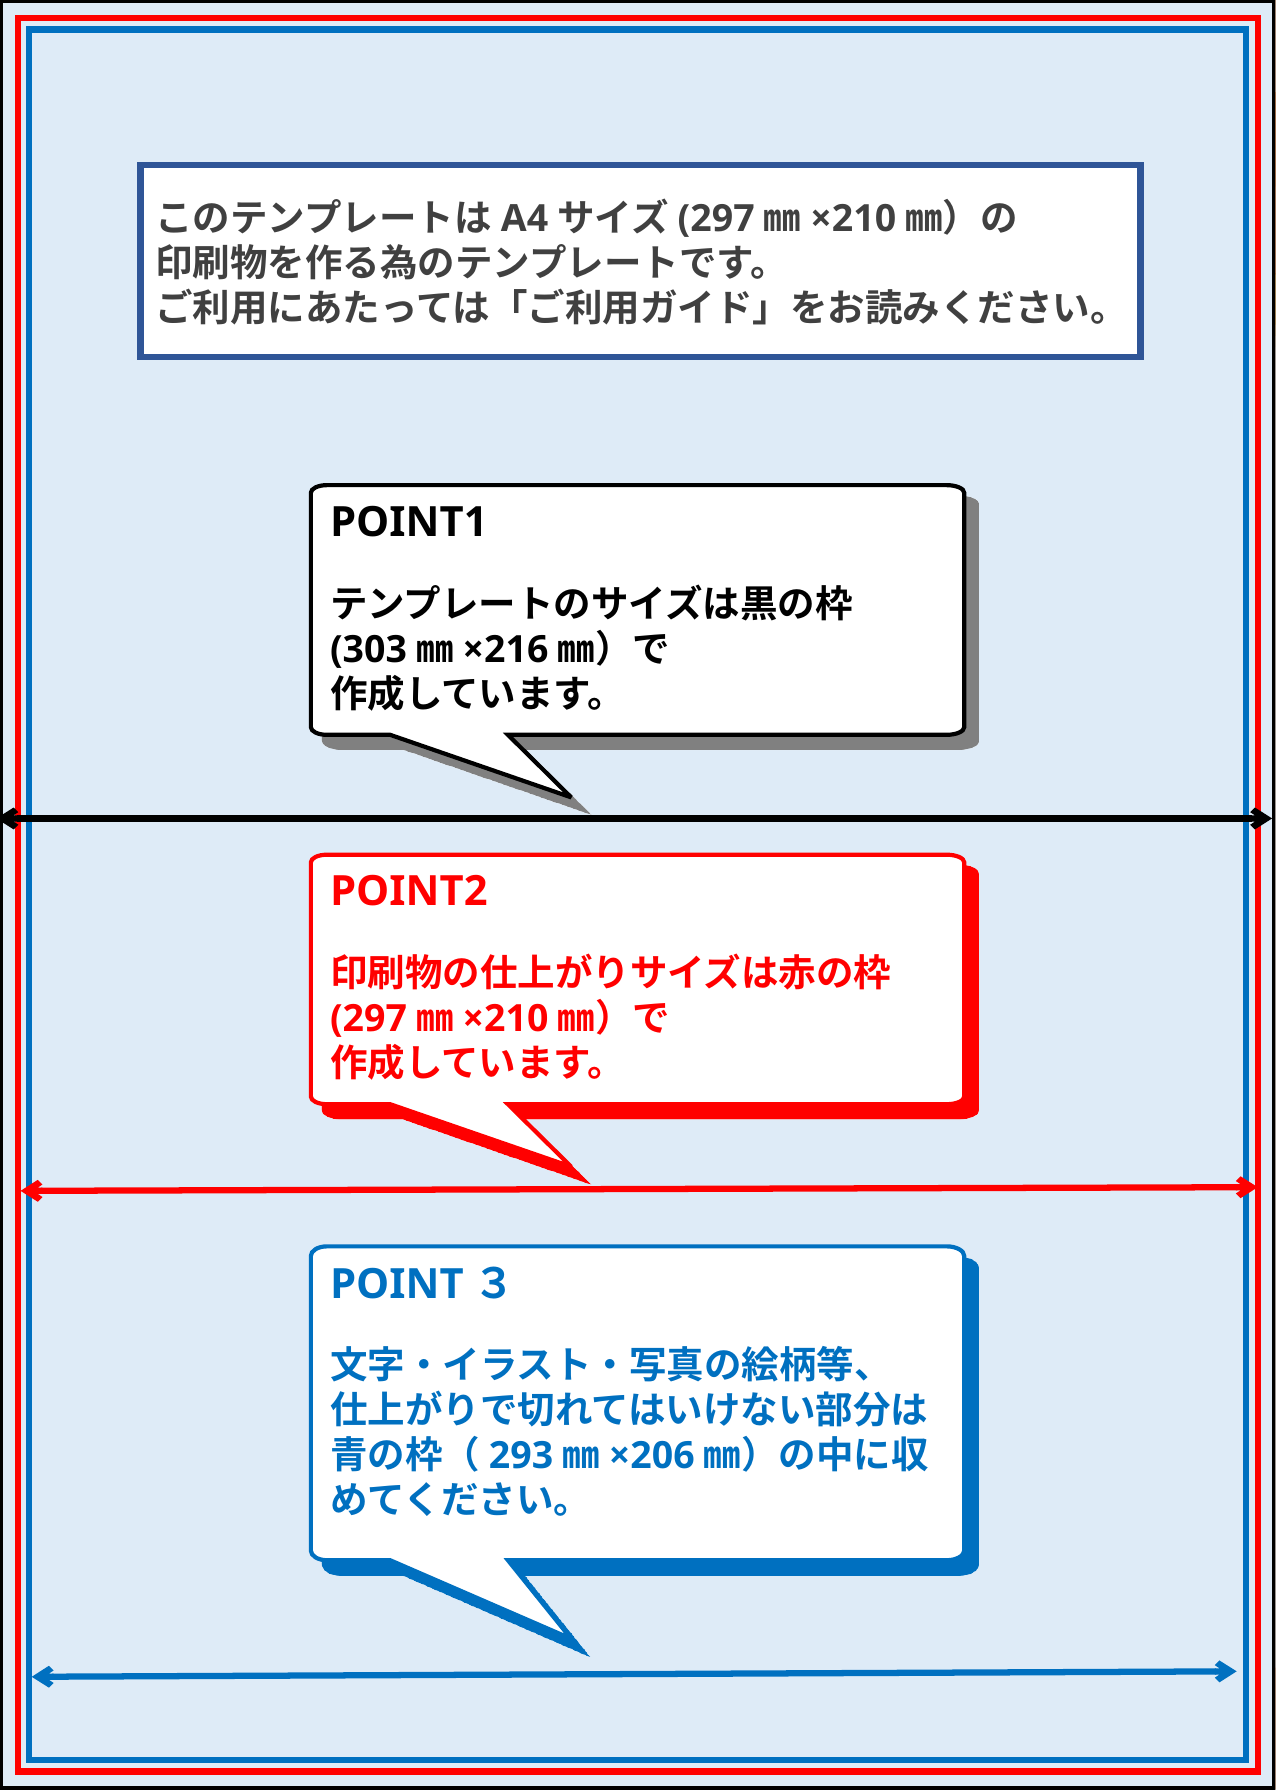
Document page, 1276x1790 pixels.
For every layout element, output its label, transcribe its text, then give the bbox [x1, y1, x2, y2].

text_box [28, 1191, 1247, 1761]
text_box [28, 28, 1247, 815]
text_box [0, 0, 1276, 1790]
text_box [17, 17, 1259, 815]
text_box [17, 822, 1259, 1773]
text_box このテンプレートはA4サイズ(297㎜×210㎜）の 印刷物を作る為のテンプレートです。 ご利用にあたっては「ご利用ガイド」をお読みください。 [140, 164, 1142, 358]
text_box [31, 1671, 1237, 1677]
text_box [20, 1187, 1258, 1191]
text_box POINT３ 文字・イラスト・写真の絵柄等、 仕上がりで切れてはいけない部分は 青の枠（293㎜×206㎜）の中に収めてください。 [310, 1246, 965, 1639]
text_box [28, 822, 1247, 1187]
text_box POINT2 印刷物の仕上がりサイズは赤の枠(297㎜×210㎜）で 作成しています。 [310, 854, 965, 1167]
text_box POINT1 テンプレートのサイズは黒の枠 (303㎜×216㎜）で 作成しています。 [310, 485, 965, 798]
